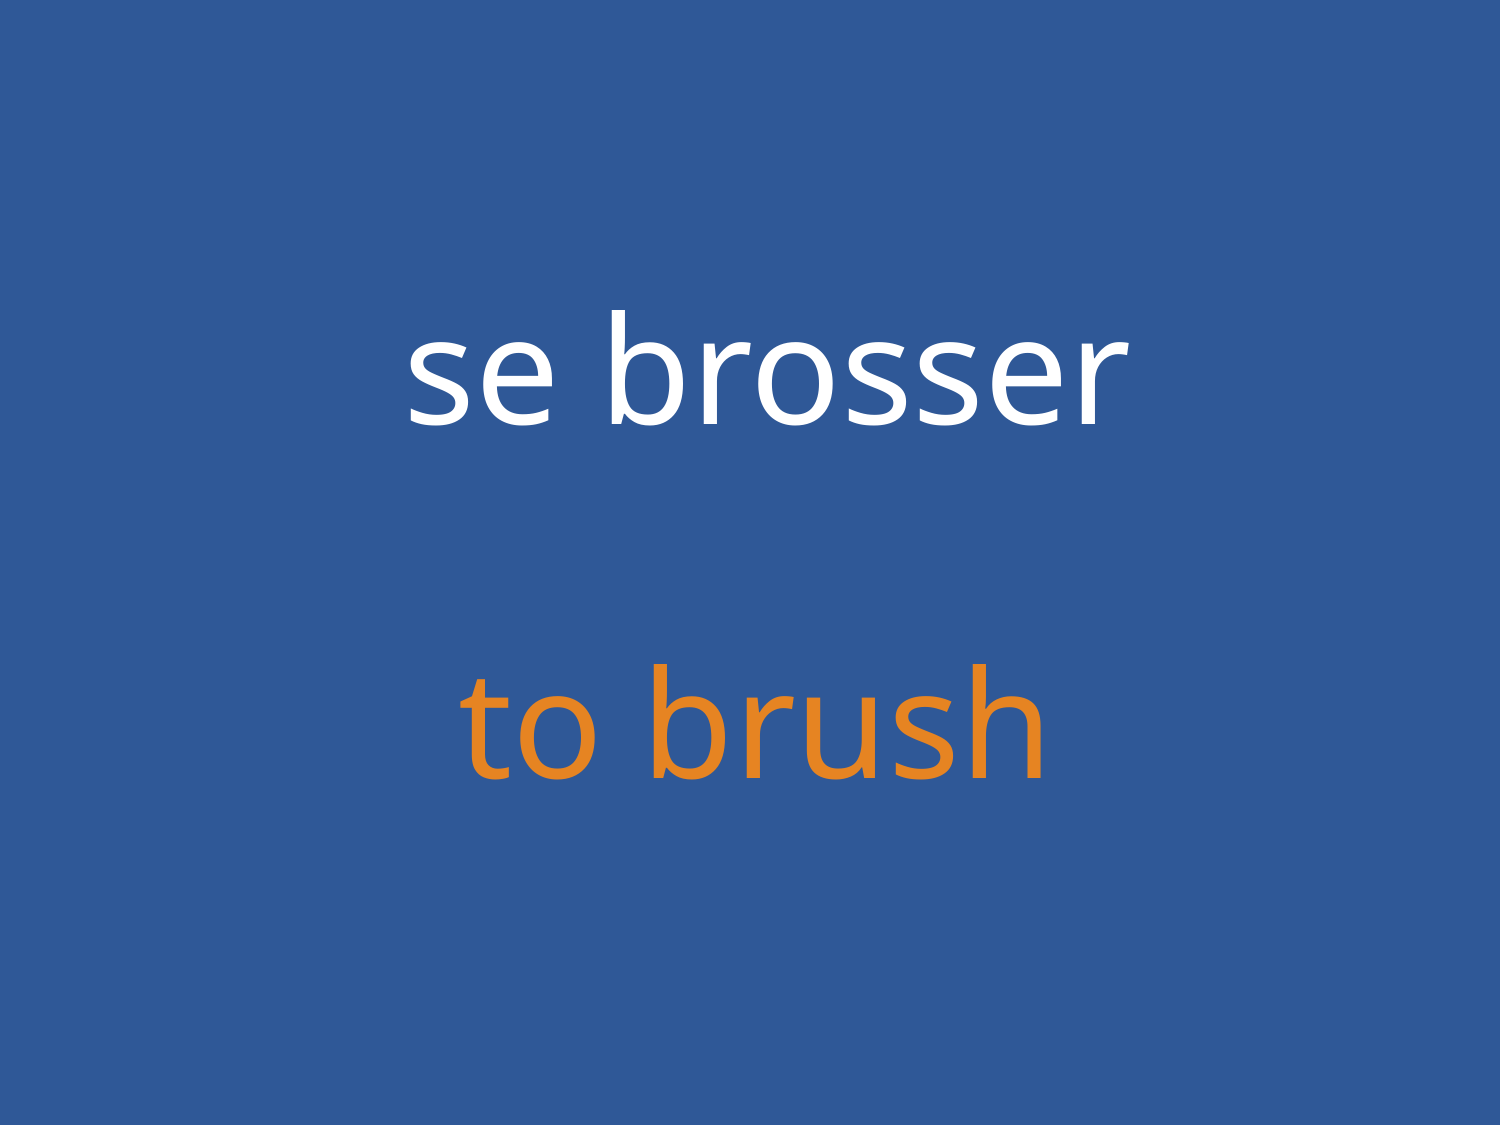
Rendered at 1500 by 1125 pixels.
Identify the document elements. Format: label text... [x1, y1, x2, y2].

text_box to brush [301, 621, 1211, 817]
text_box se brosser [301, 267, 1235, 462]
